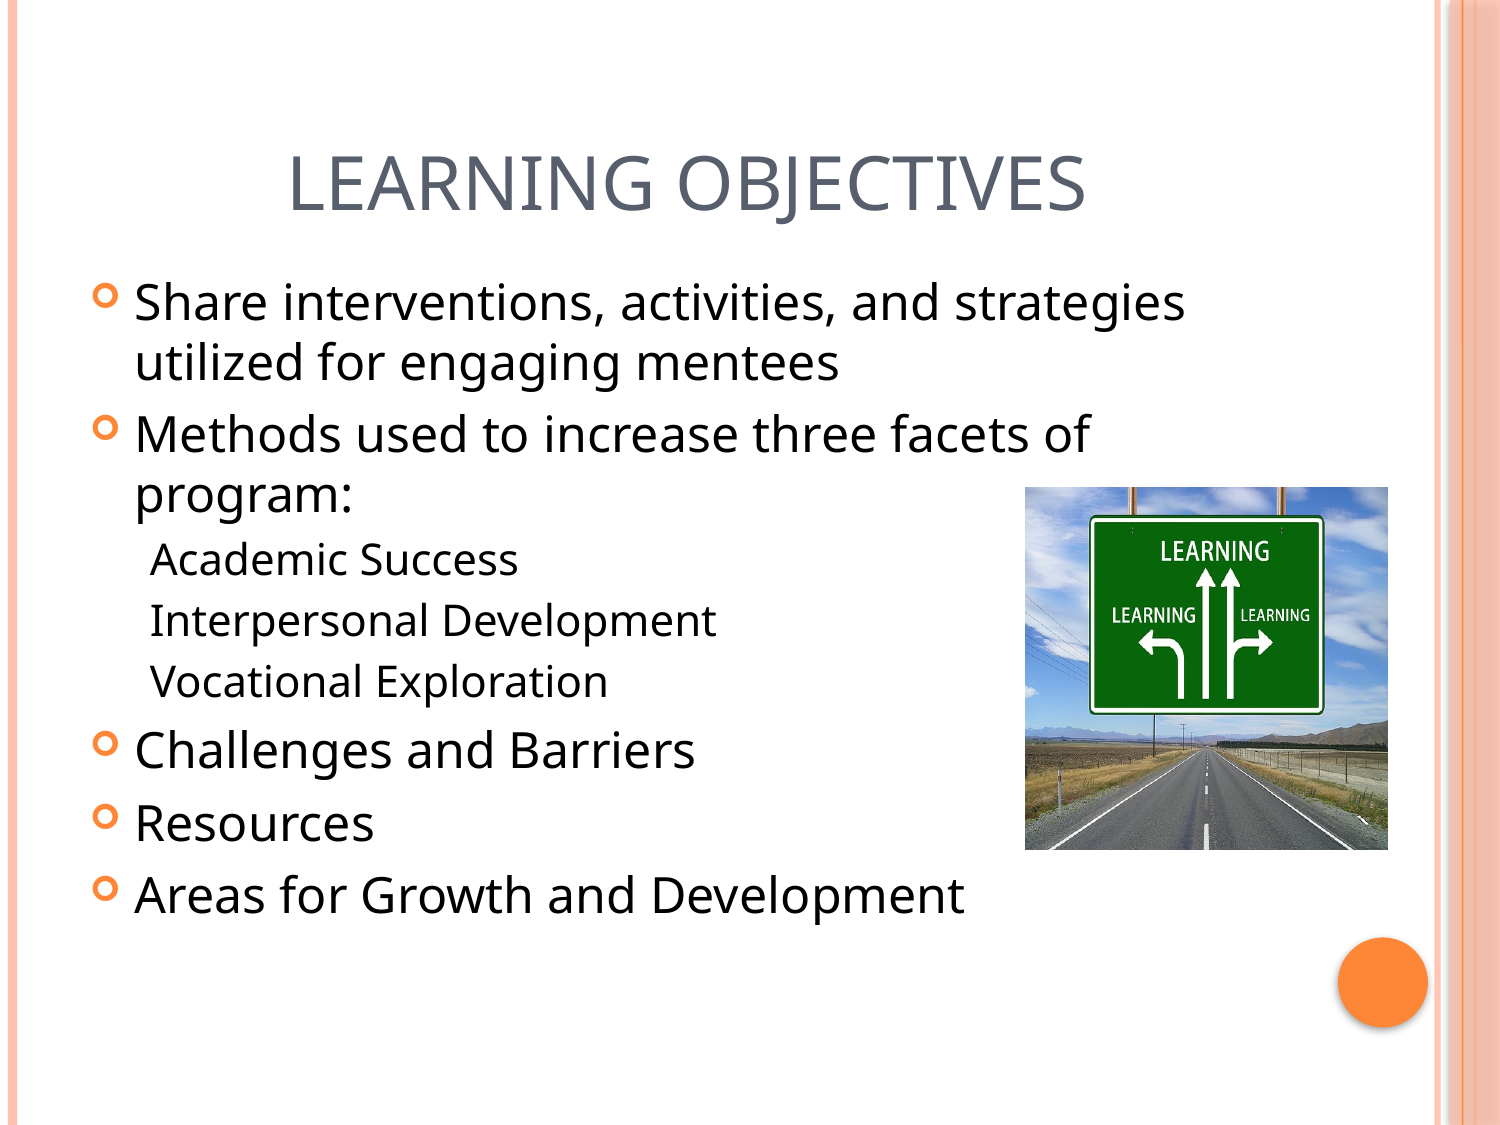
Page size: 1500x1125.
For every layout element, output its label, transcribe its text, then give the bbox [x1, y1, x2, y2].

picture [1024, 486, 1388, 851]
list Share interventions, activities, and strategies utilized for engaging mentees Methods used to increase three facets of program: Academic Success Interpersonal Development Vocational Exploration Challenges and Barriers Resources Areas for Growth and Development [75, 262, 1300, 1062]
title Learning Objectives [75, 45, 1300, 233]
